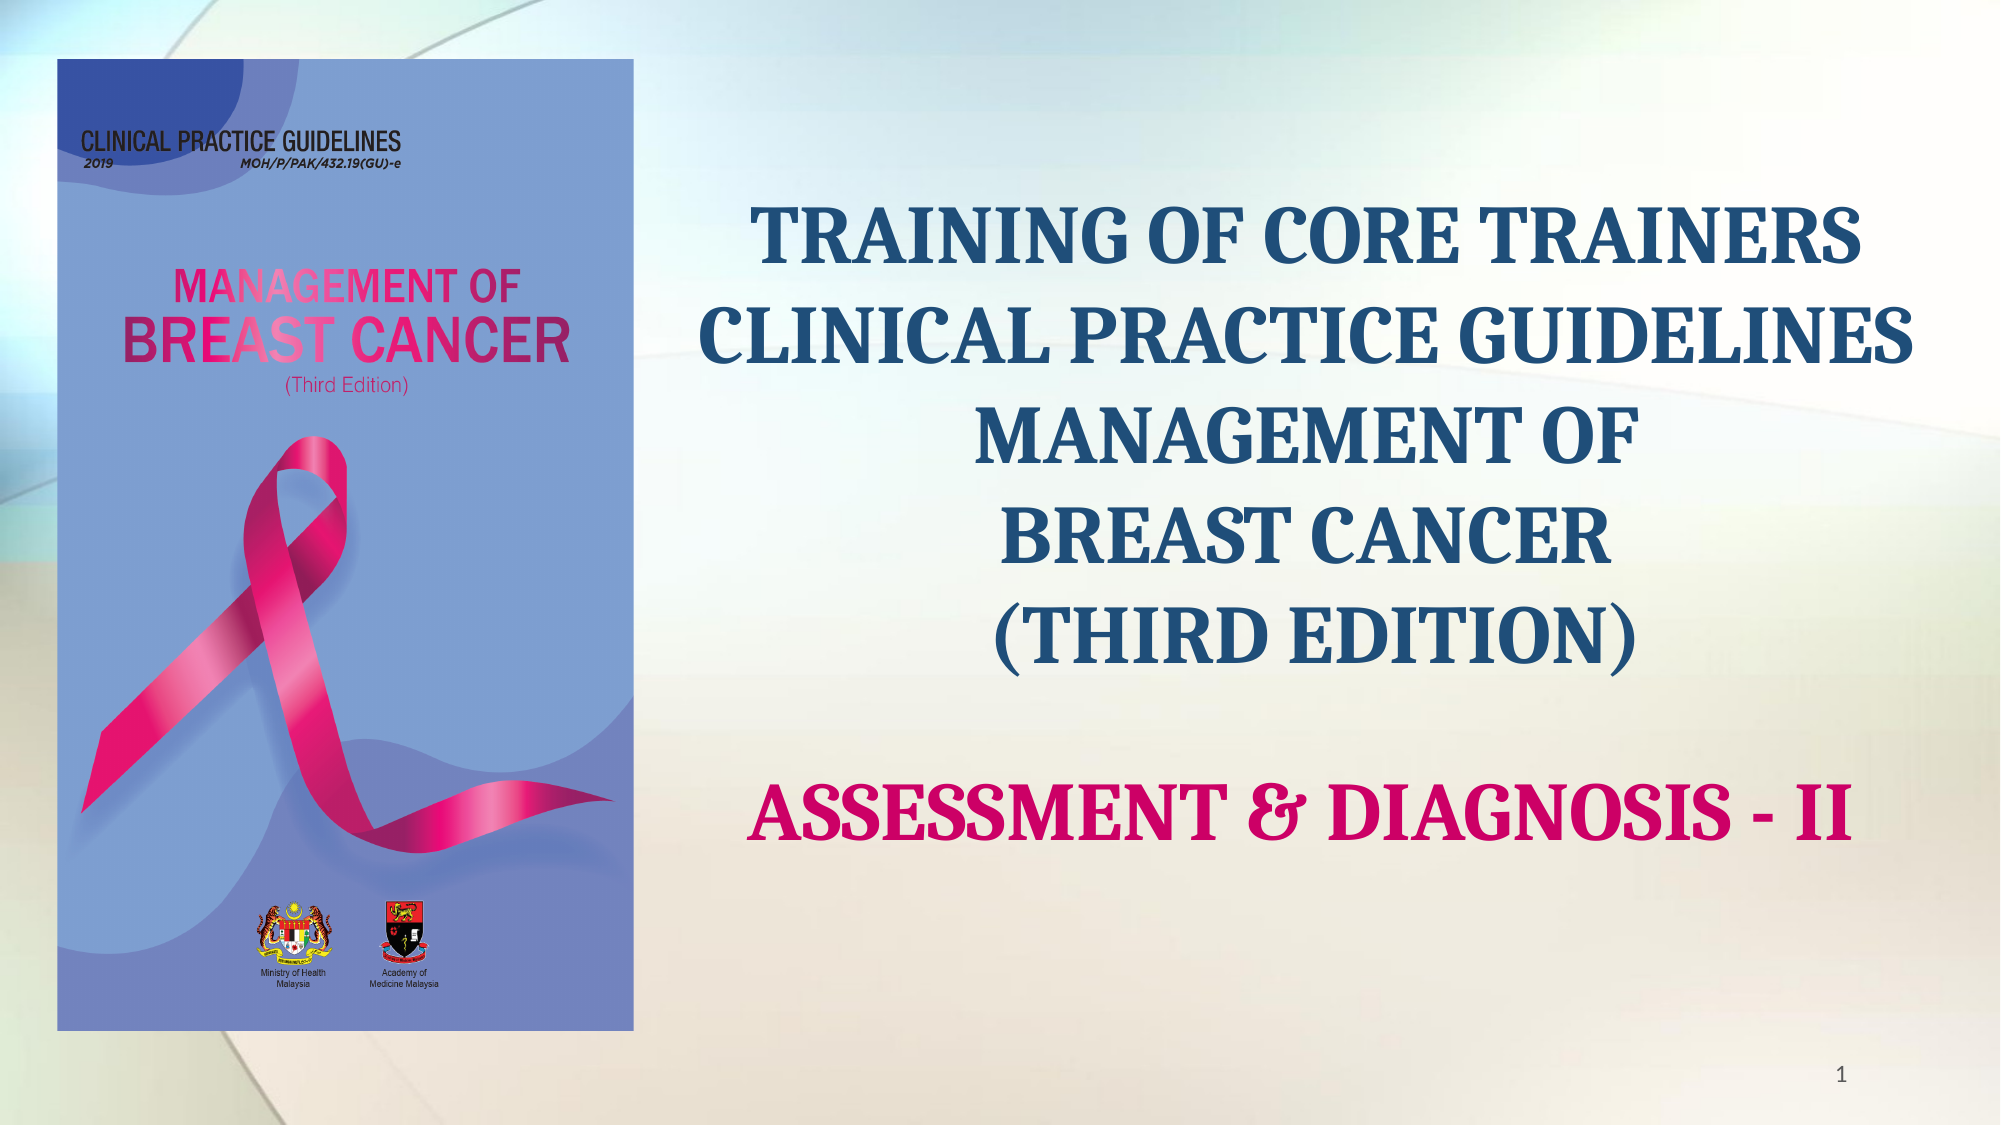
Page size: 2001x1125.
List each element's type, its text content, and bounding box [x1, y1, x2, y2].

title TRAINING OF CORE TRAINERS CLINICAL PRACTICE GUIDELINES MANAGEMENT OF BREAST CANCER (THIRD EDITION) [657, 135, 1974, 726]
picture [0, 0, 2001, 1125]
slide_number 1 [1325, 1042, 1863, 1103]
subtitle ASSESSMENT & DIAGNOSIS - II [643, 760, 1960, 1033]
